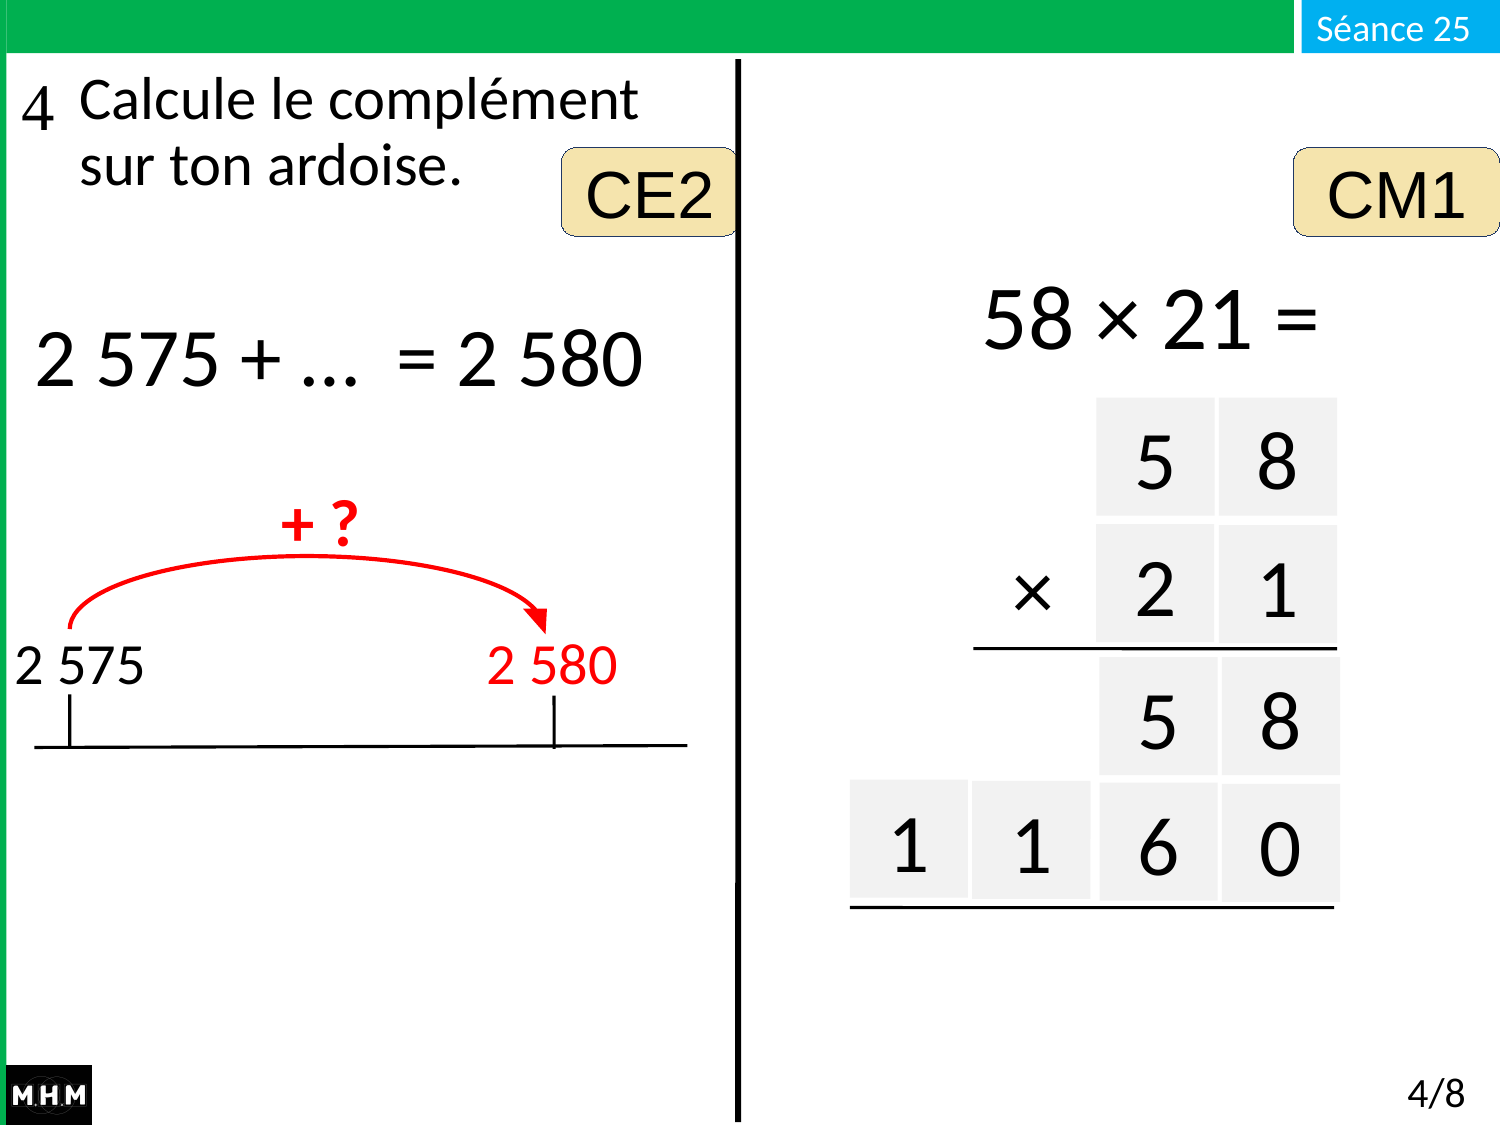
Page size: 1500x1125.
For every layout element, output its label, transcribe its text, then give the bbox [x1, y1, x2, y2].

text_box 2 [1094, 522, 1216, 644]
text_box 6 [1097, 781, 1220, 903]
text_box Calcule le complément sur ton ardoise. [64, 58, 709, 207]
text_box 1 [848, 778, 970, 900]
text_box 1 [1217, 523, 1339, 645]
text_box 0 [1220, 782, 1342, 904]
text_box CE2 [561, 147, 738, 237]
text_box 8 [1220, 655, 1342, 777]
picture [6, 1065, 92, 1125]
text_box 5 [1094, 396, 1217, 518]
text_box × [972, 522, 1094, 651]
text_box CM1 [1293, 147, 1500, 237]
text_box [0, 472, 688, 749]
text_box 8 [1217, 396, 1339, 518]
text_box 5 [1097, 657, 1220, 777]
text_box 1 [970, 779, 1092, 901]
text_box 2 575 + … = 2 580 [0, 295, 680, 410]
list 4/8 [1373, 1064, 1500, 1125]
text_box 58 × 21 = [944, 250, 1359, 375]
